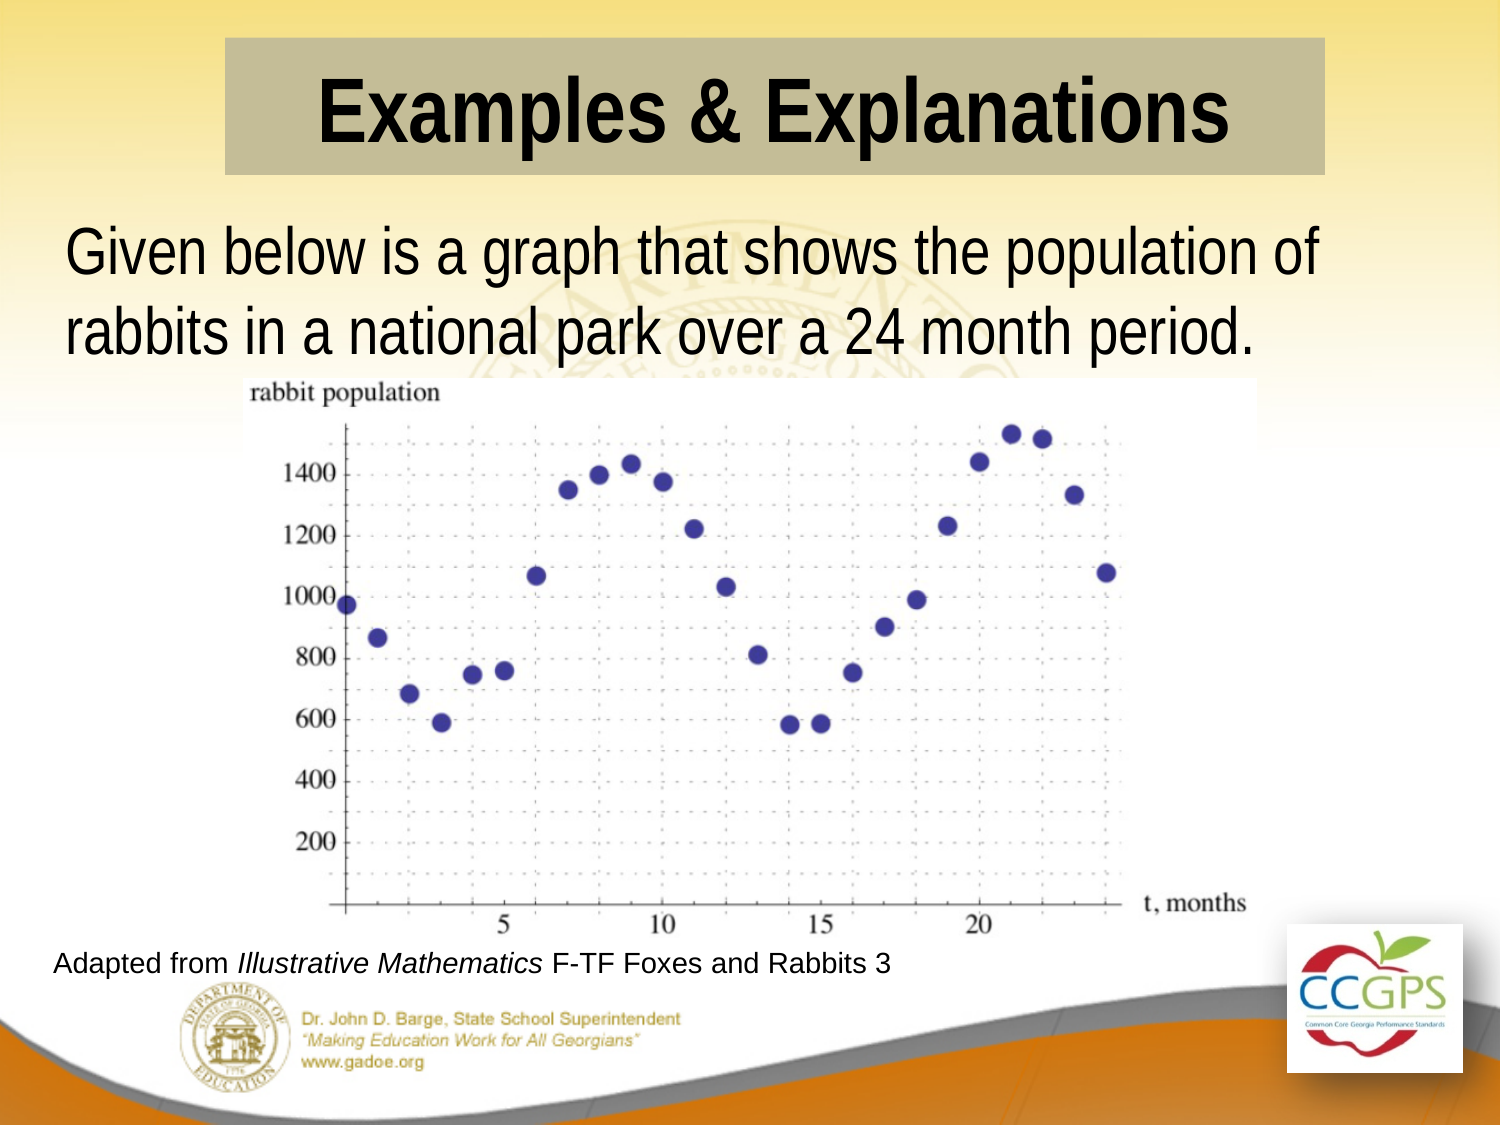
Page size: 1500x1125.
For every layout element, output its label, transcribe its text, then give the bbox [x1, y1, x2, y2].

text_box Adapted from Illustrative Mathematics F-TF Foxes and Rabbits 3 [38, 936, 907, 987]
title Examples & Explanations [224, 37, 1326, 176]
picture [0, 0, 1500, 1125]
subtitle Given below is a graph that shows the population of rabbits in a national park over a 24 month period. [49, 199, 1426, 926]
